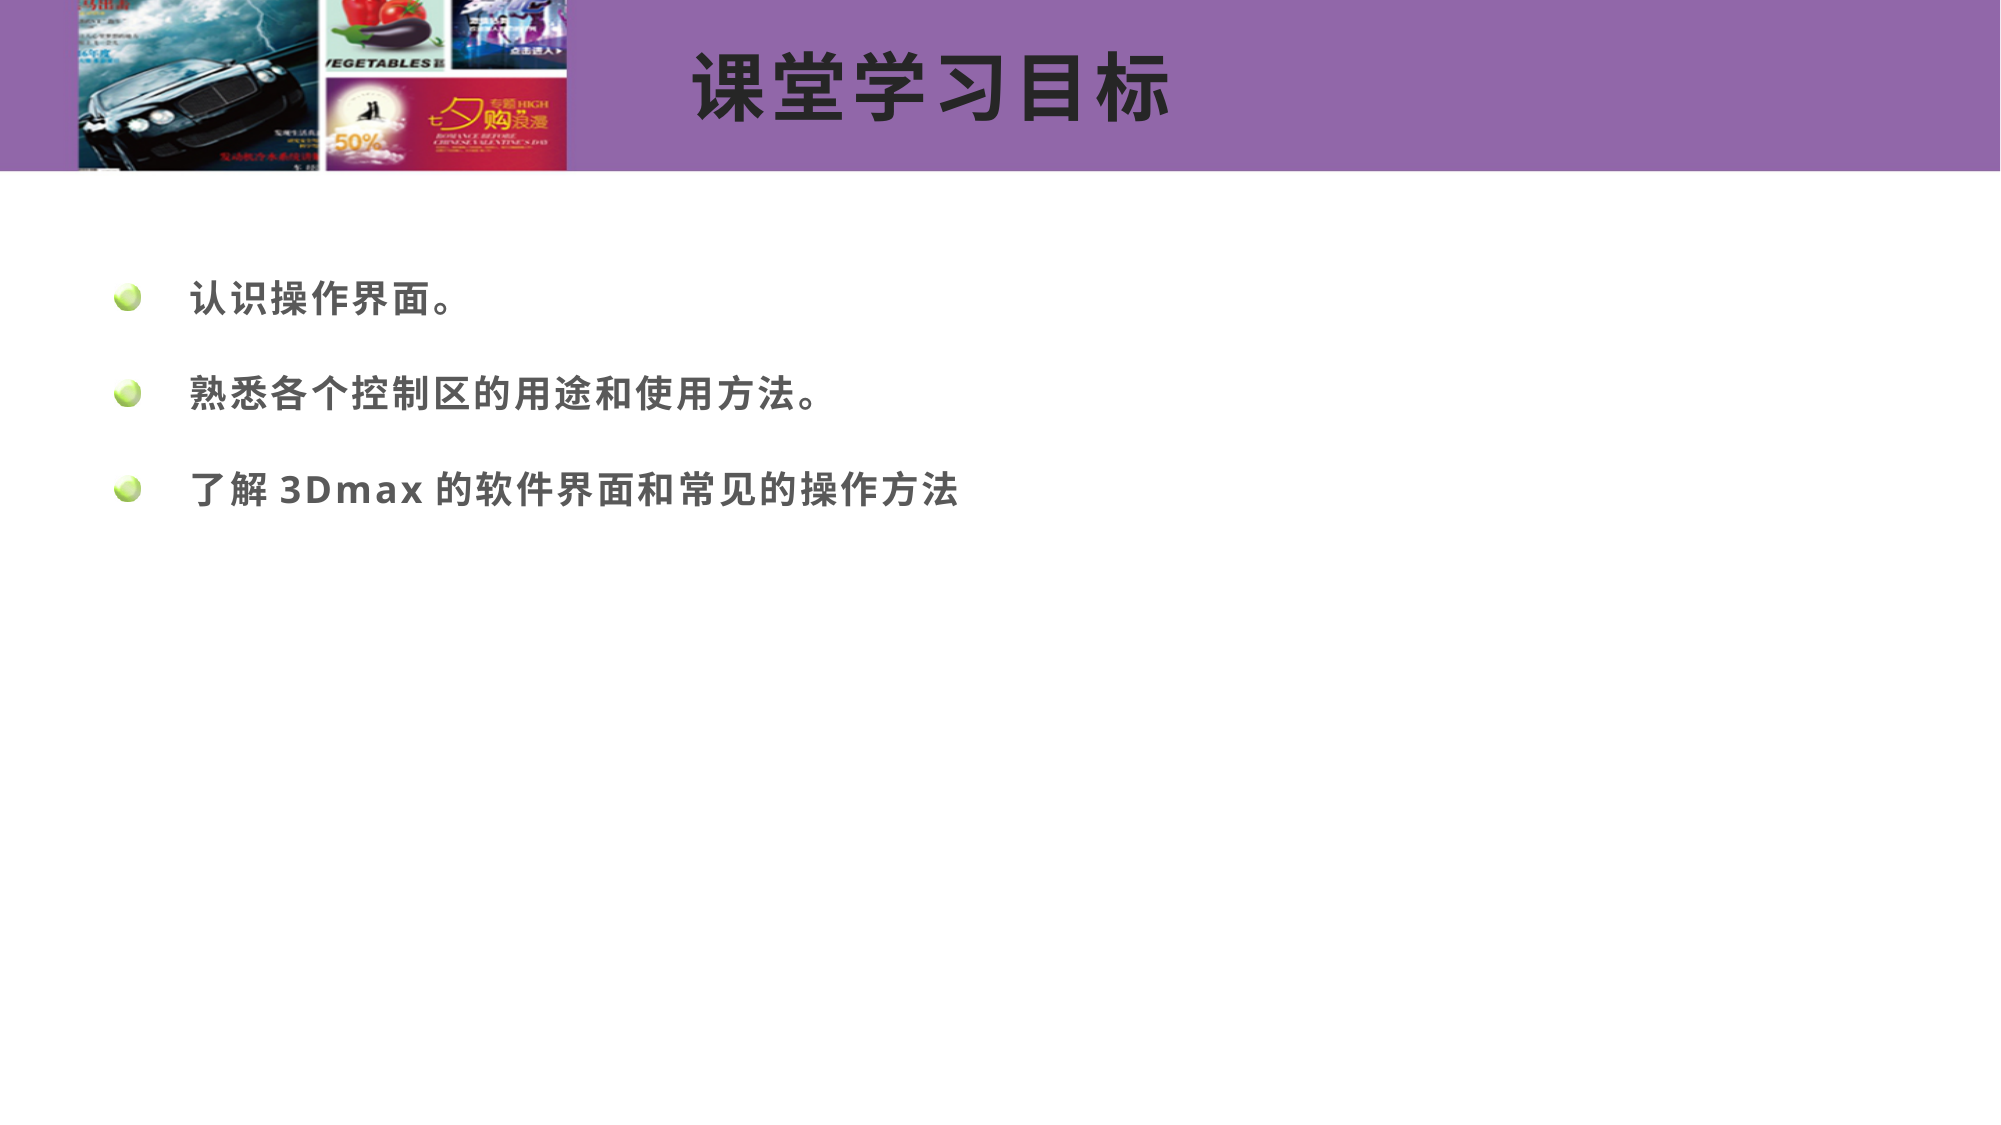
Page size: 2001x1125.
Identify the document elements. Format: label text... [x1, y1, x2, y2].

picture [0, 0, 2001, 1125]
title 课堂学习目标 [675, 27, 2000, 143]
list 认识操作界面。 熟悉各个控制区的用途和使用方法。 了解3Dmax的软件界面和常见的操作方法 [99, 244, 1900, 1026]
